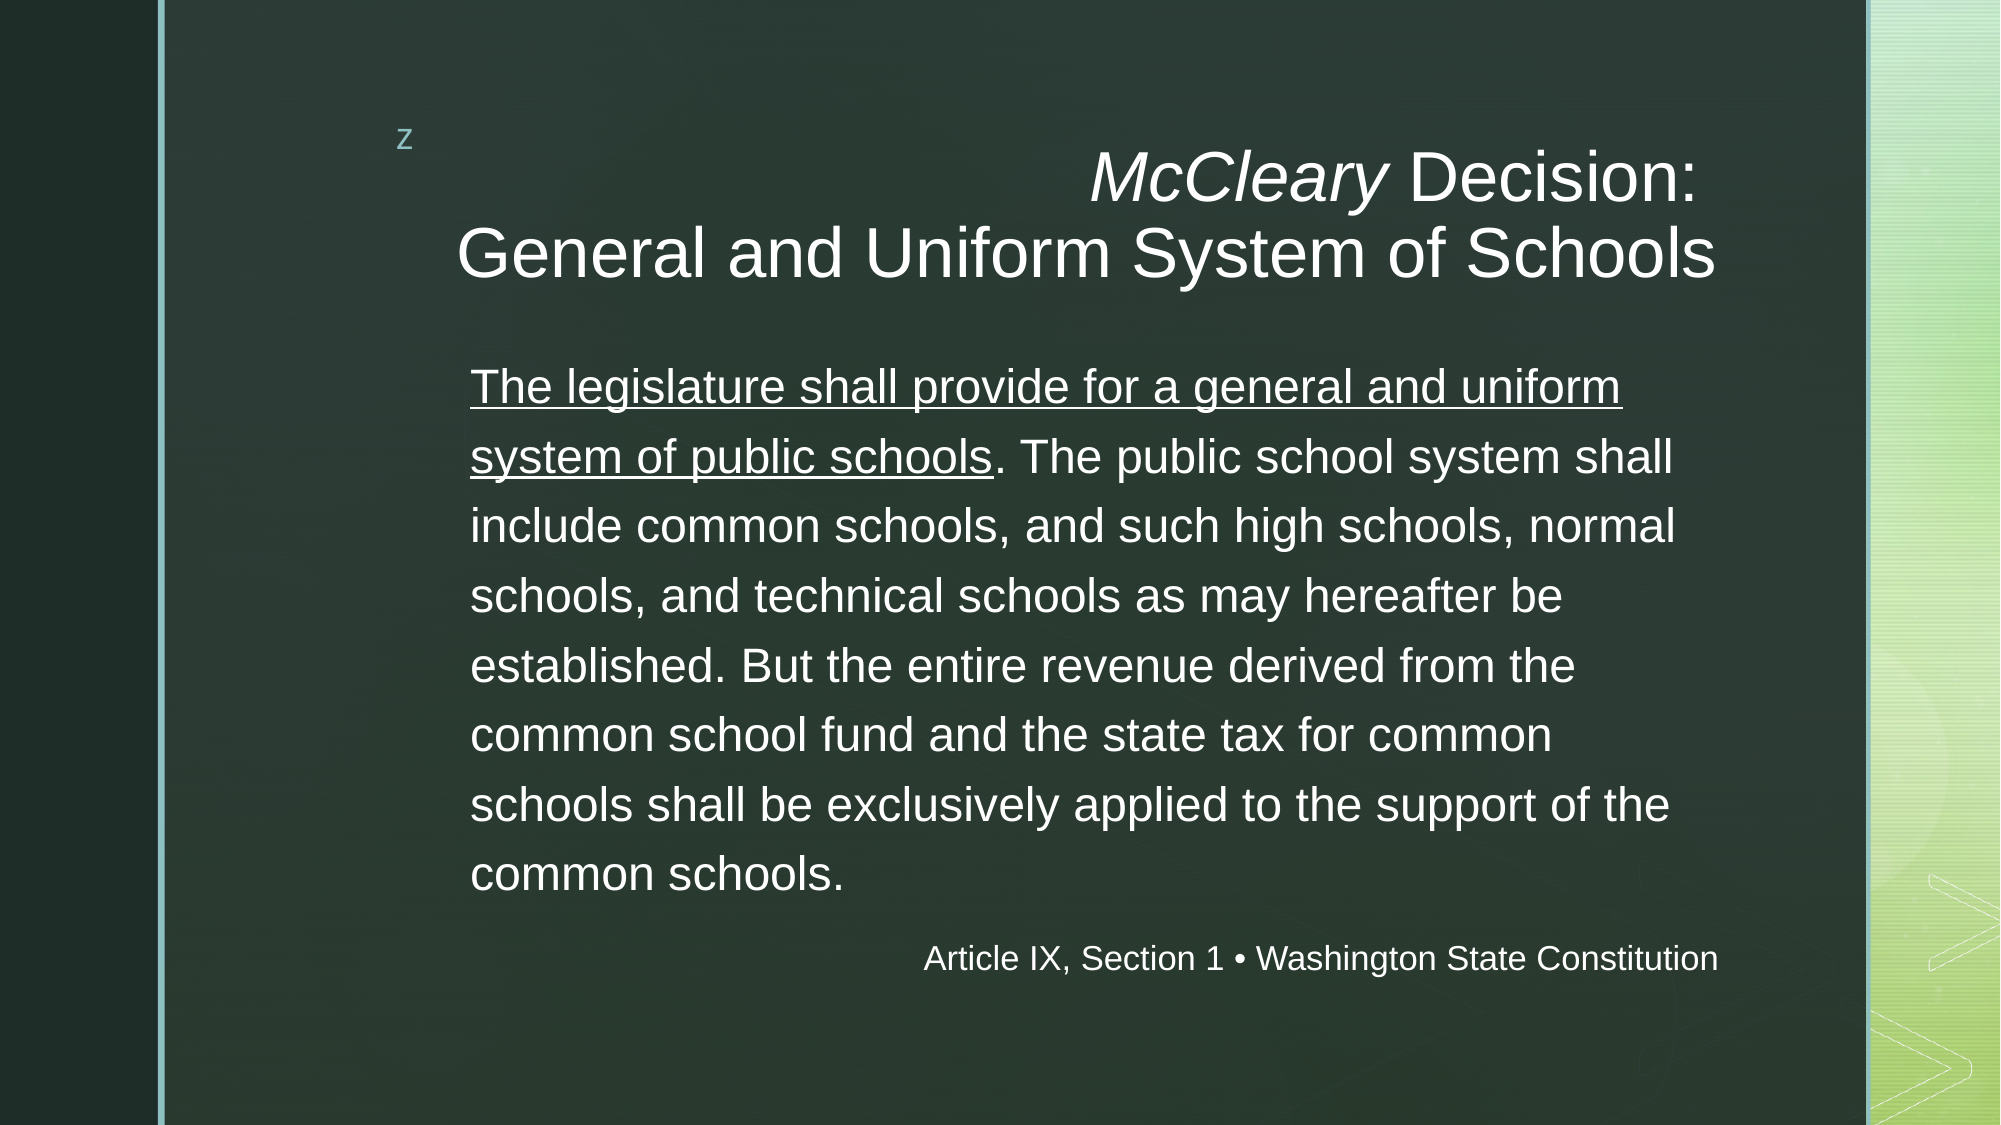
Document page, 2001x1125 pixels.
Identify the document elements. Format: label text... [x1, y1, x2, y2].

list The legislature shall provide for a general and uniform system of public schools. The public school system shall include common schools, and such high schools, normal schools, and technical schools as may hereafter be established. But the entire revenue derived from the common school fund and the state tax for common schools shall be exclusively applied to the support of the common schools. Article IX, Section 1 • Washington State Constitution [454, 336, 1734, 993]
picture [1871, 0, 2001, 1125]
title McCleary Decision: General and Uniform System of Schools [428, 132, 1734, 310]
